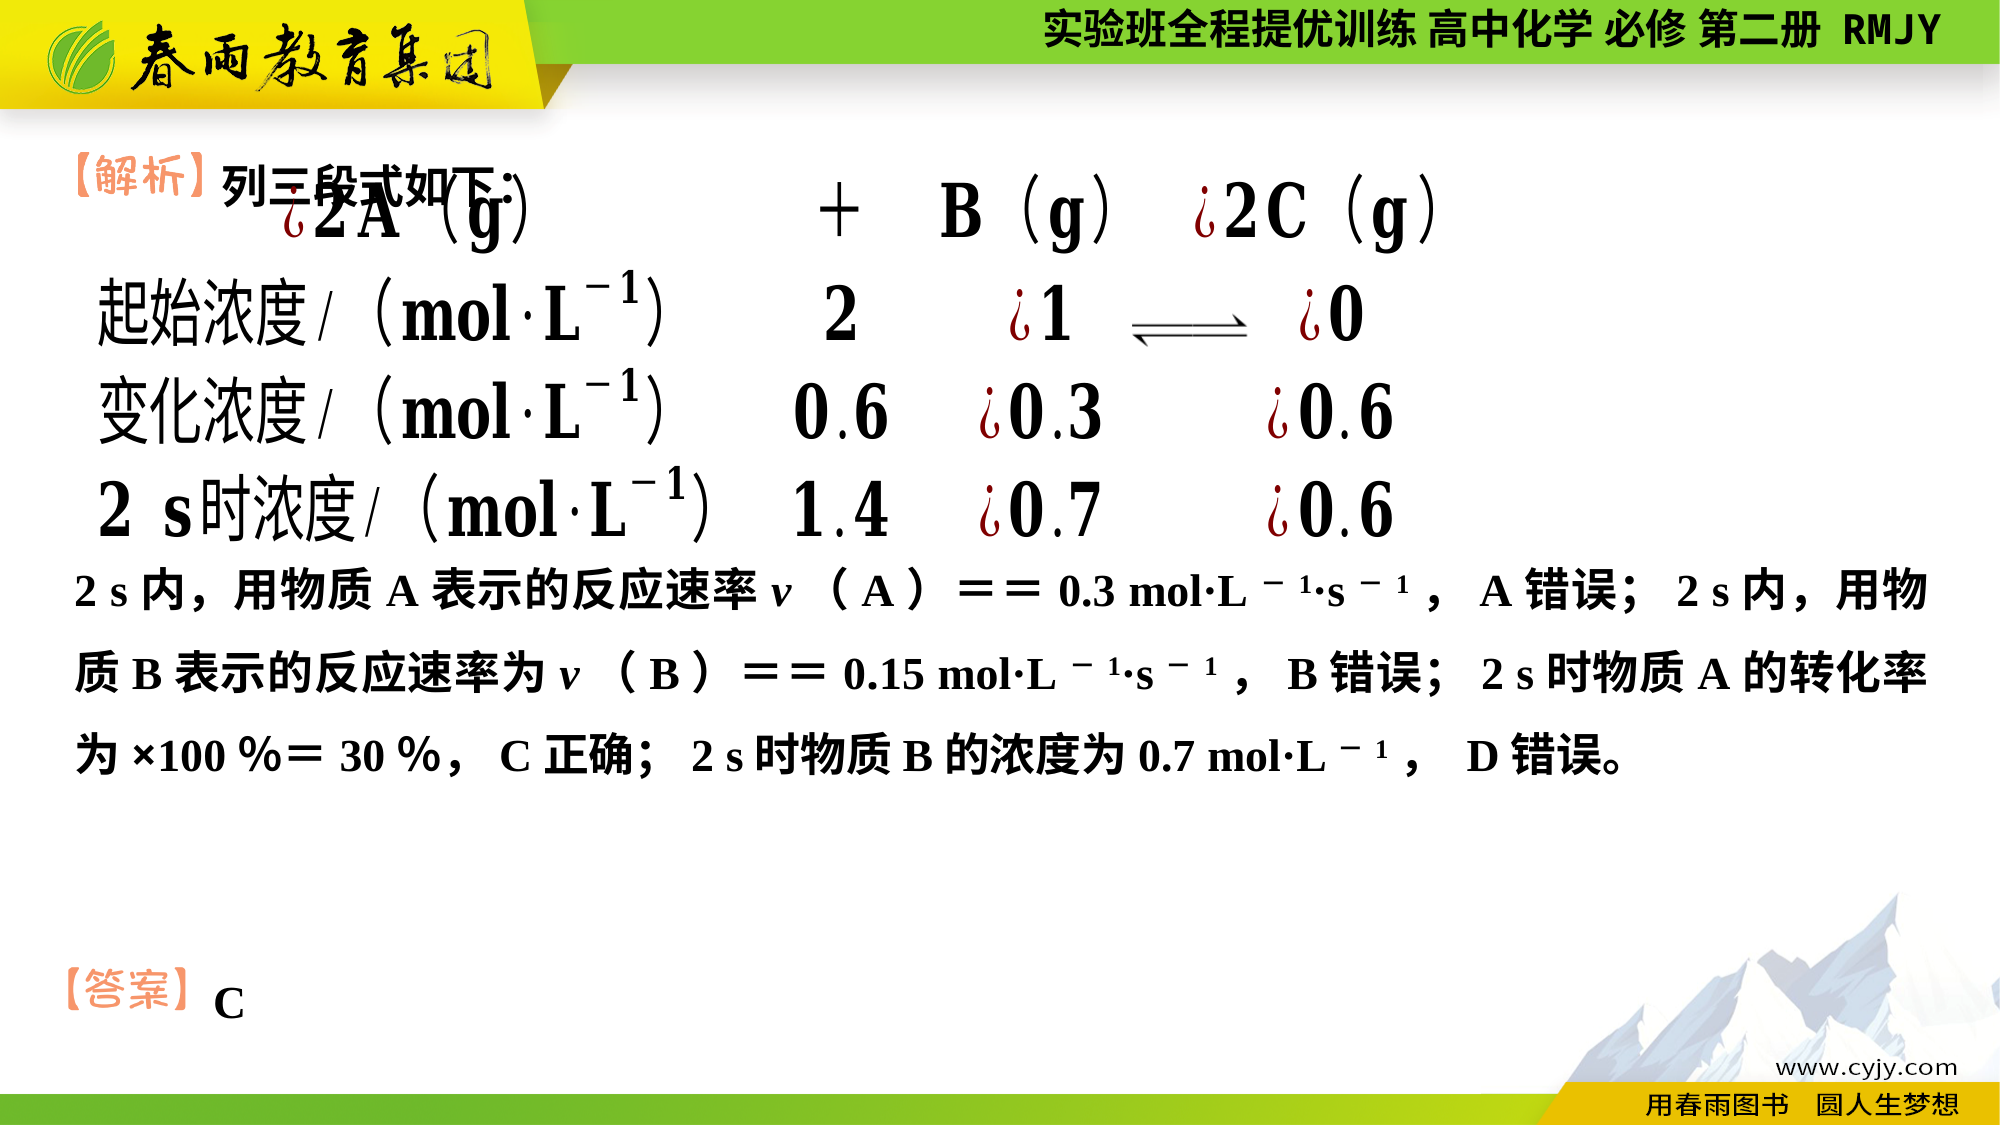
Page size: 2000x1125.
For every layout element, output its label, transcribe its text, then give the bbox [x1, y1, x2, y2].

picture [0, 0, 2000, 1125]
list 列三段式如下： [59, 122, 1944, 221]
text_box C [198, 937, 1922, 1036]
